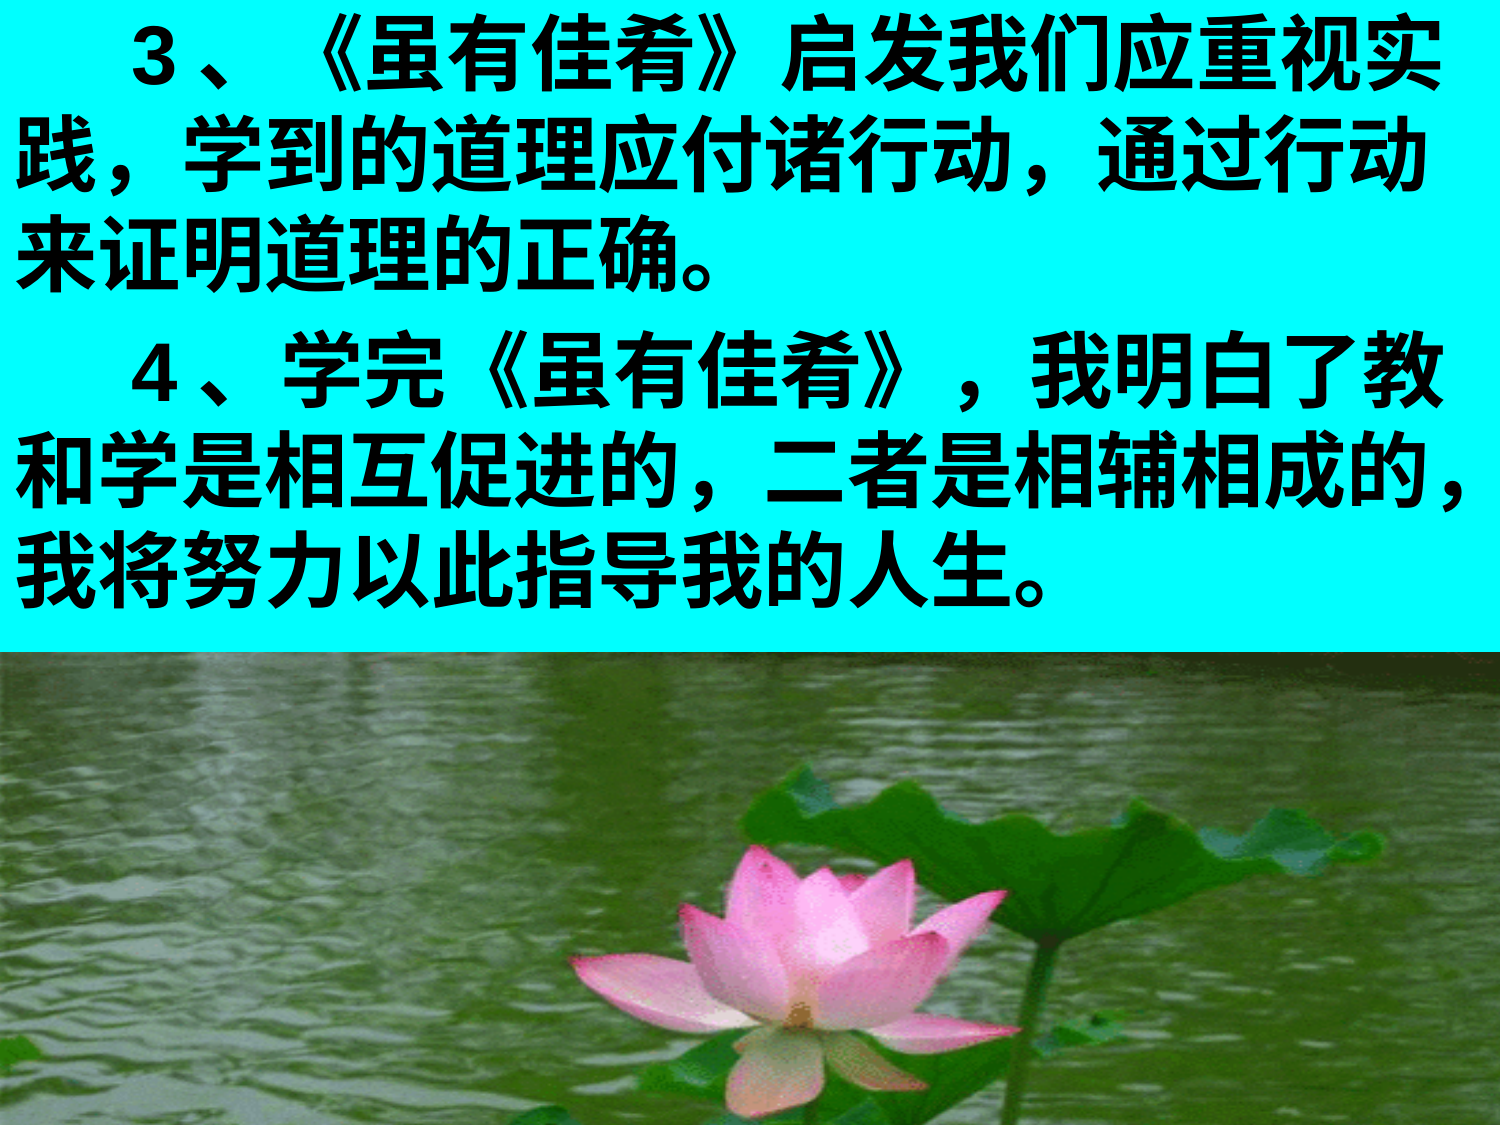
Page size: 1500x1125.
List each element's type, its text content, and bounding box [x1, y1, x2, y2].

picture [0, 652, 1500, 1125]
list 3、《虽有佳肴》启发我们应重视实践，学到的道理应付诸行动，通过行动来证明道理的正确。 4、学完《虽有佳肴》，我明白了教和学是相互促进的，二者是相辅相成的，我将努力以此指导我的人生。 [0, 0, 1500, 652]
